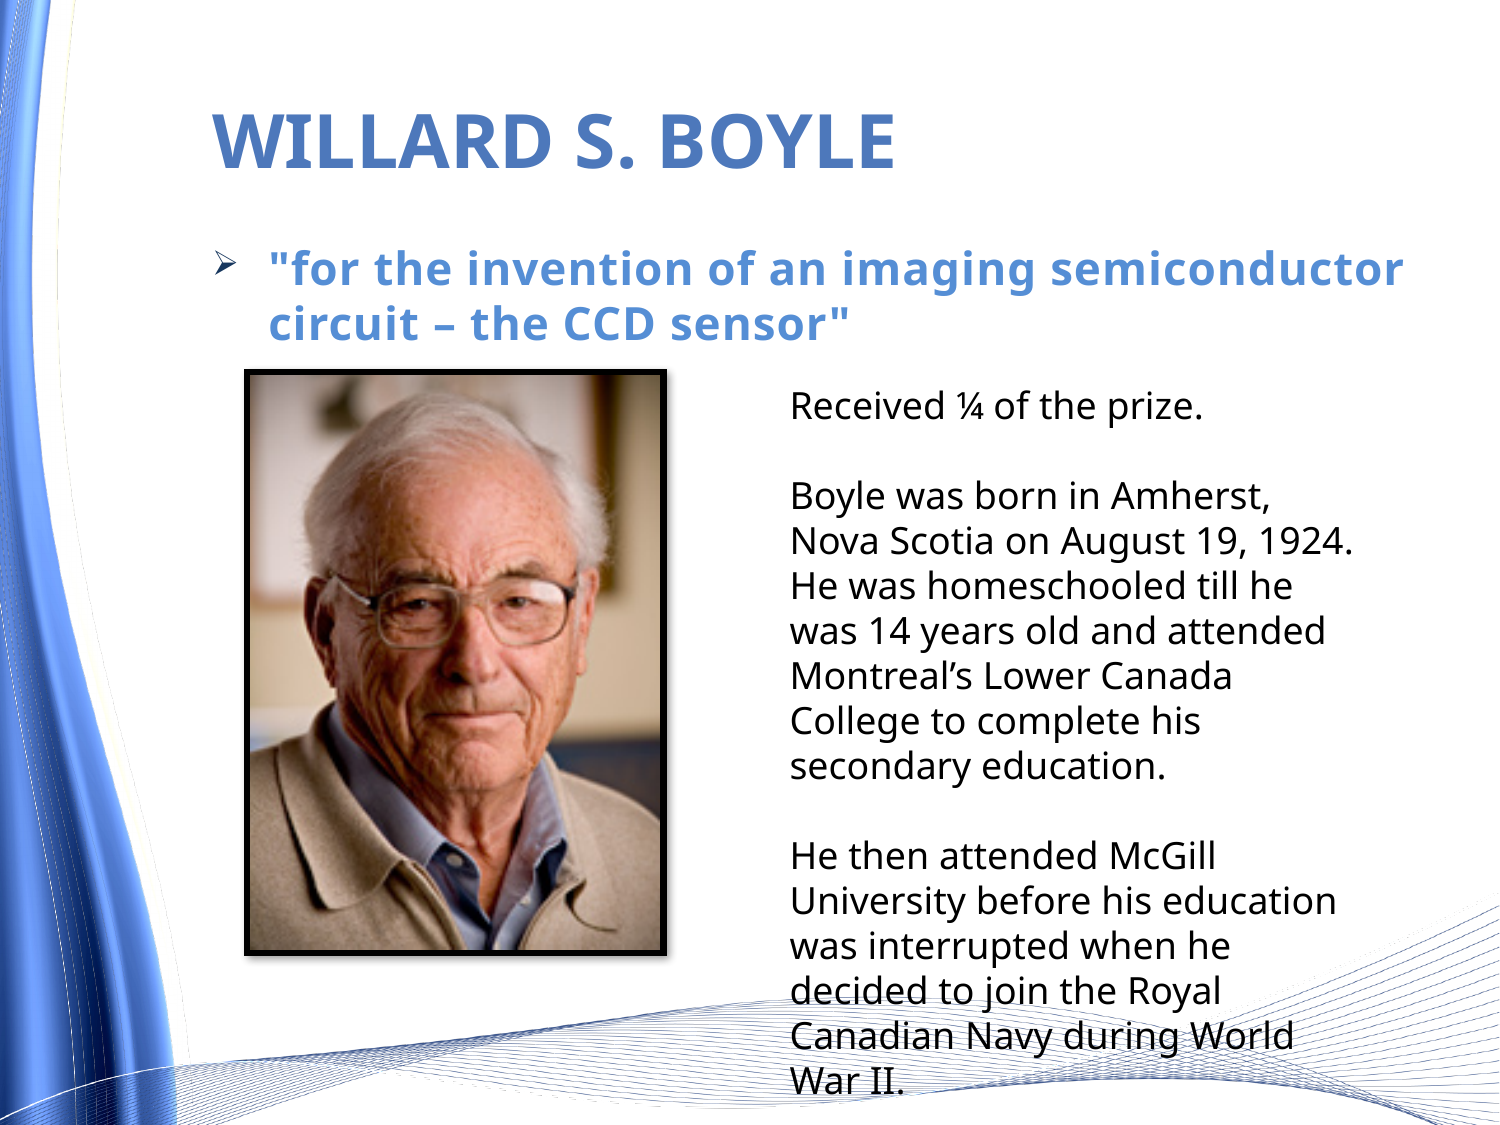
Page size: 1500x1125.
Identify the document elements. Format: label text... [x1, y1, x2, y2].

text_box Received ¼ of the prize. Boyle was born in Amherst, Nova Scotia on August 19, 1924. He was homeschooled till he was 14 years old and attended Montreal’s Lower Canada College to complete his secondary education. He then attended McGill University before his education was interrupted when he decided to join the Royal Canadian Navy during World War II. [774, 374, 1375, 1110]
title Willard s. Boyle [197, 45, 1425, 232]
list "for the invention of an imaging semiconductor circuit – the CCD sensor" [197, 232, 1425, 375]
picture [249, 374, 661, 951]
